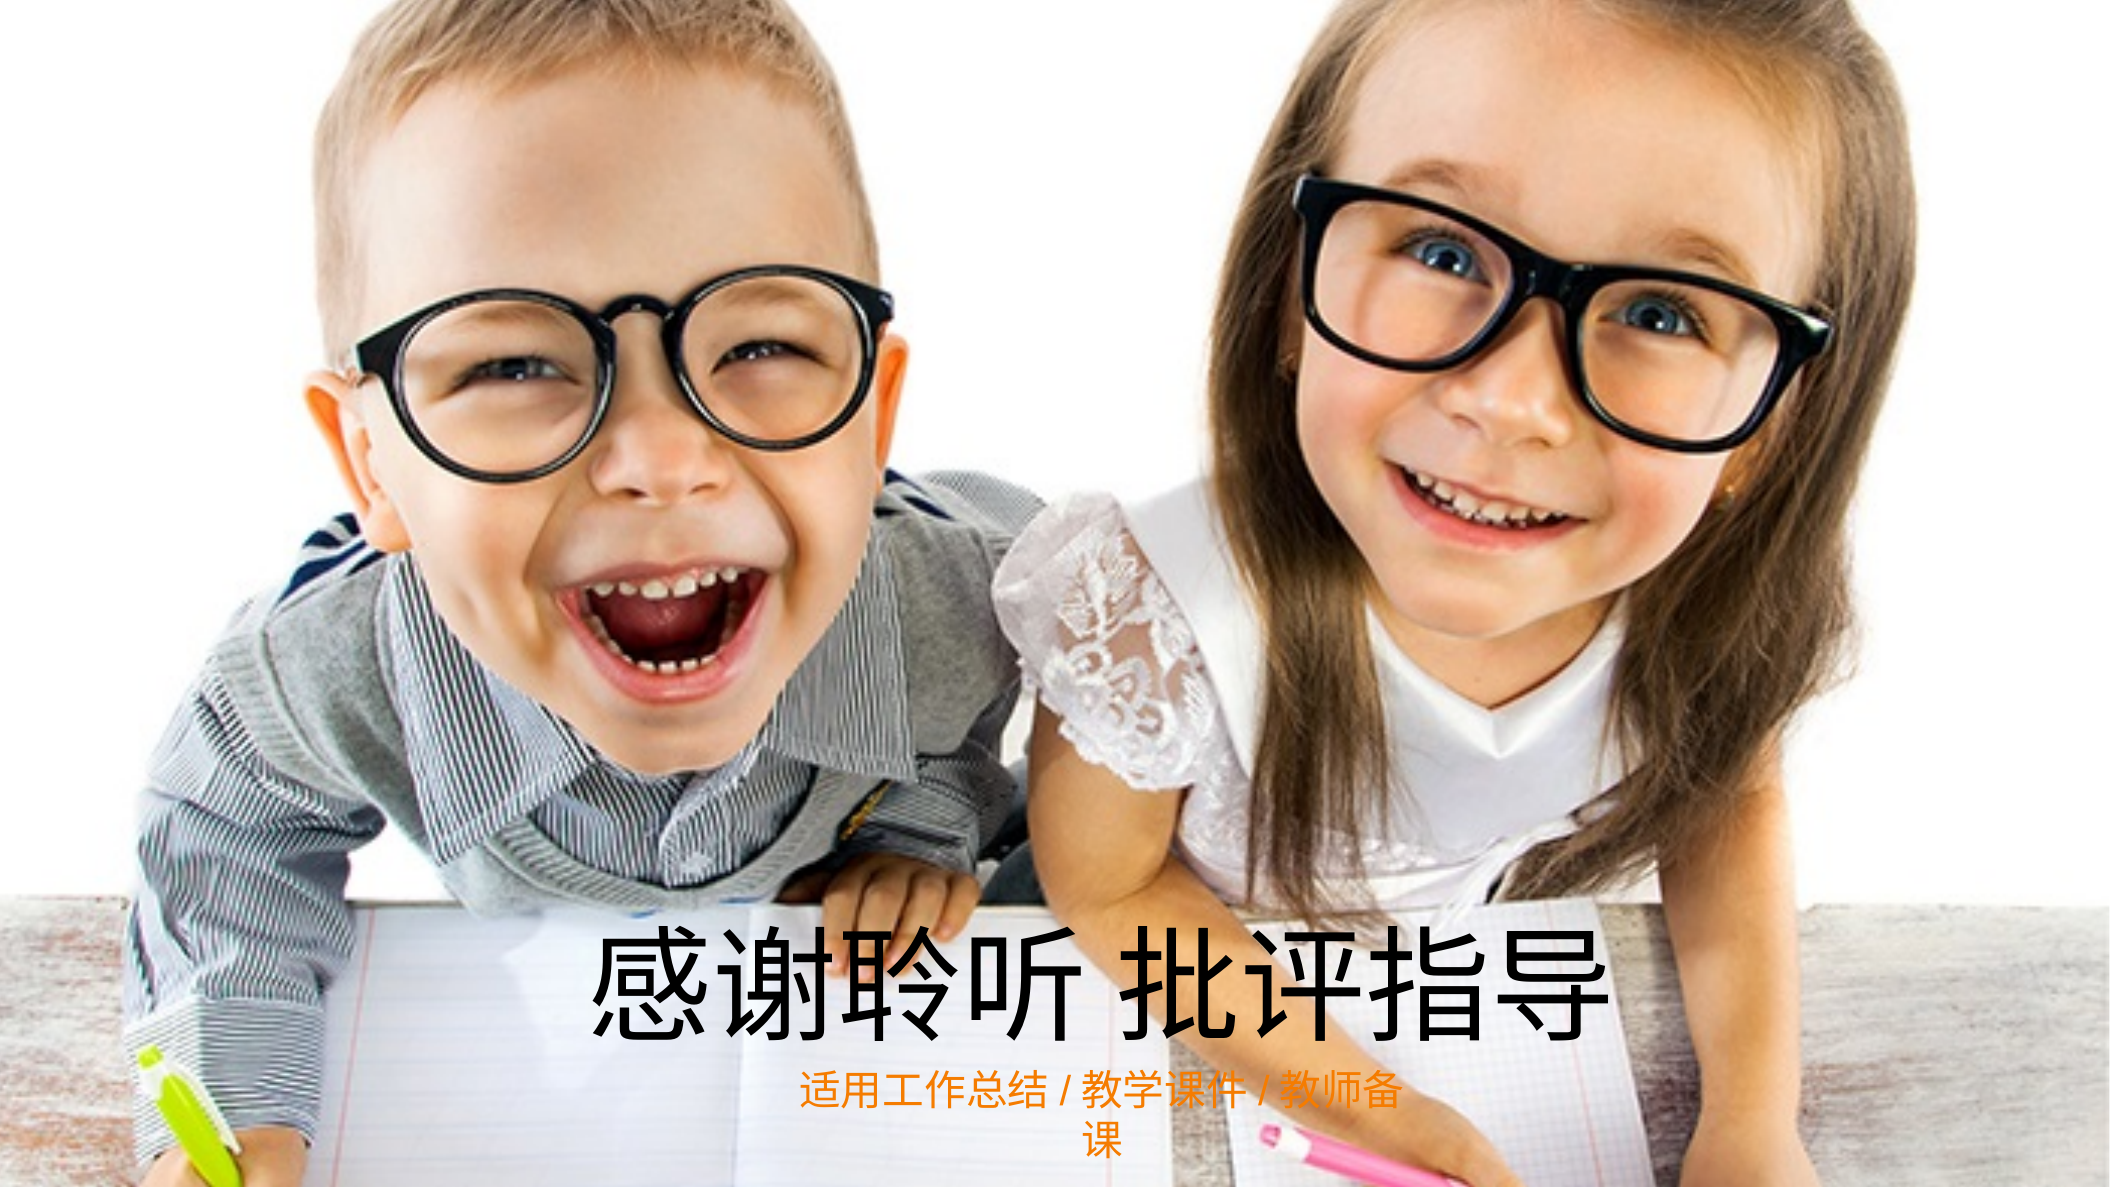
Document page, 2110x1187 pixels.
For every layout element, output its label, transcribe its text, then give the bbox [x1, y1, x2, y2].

text_box [0, 0, 2110, 1187]
text_box 适用工作总结/教学课件/教师备课 [771, 1056, 1433, 1172]
text_box 感谢聆听 批评指导 [511, 899, 1693, 1065]
